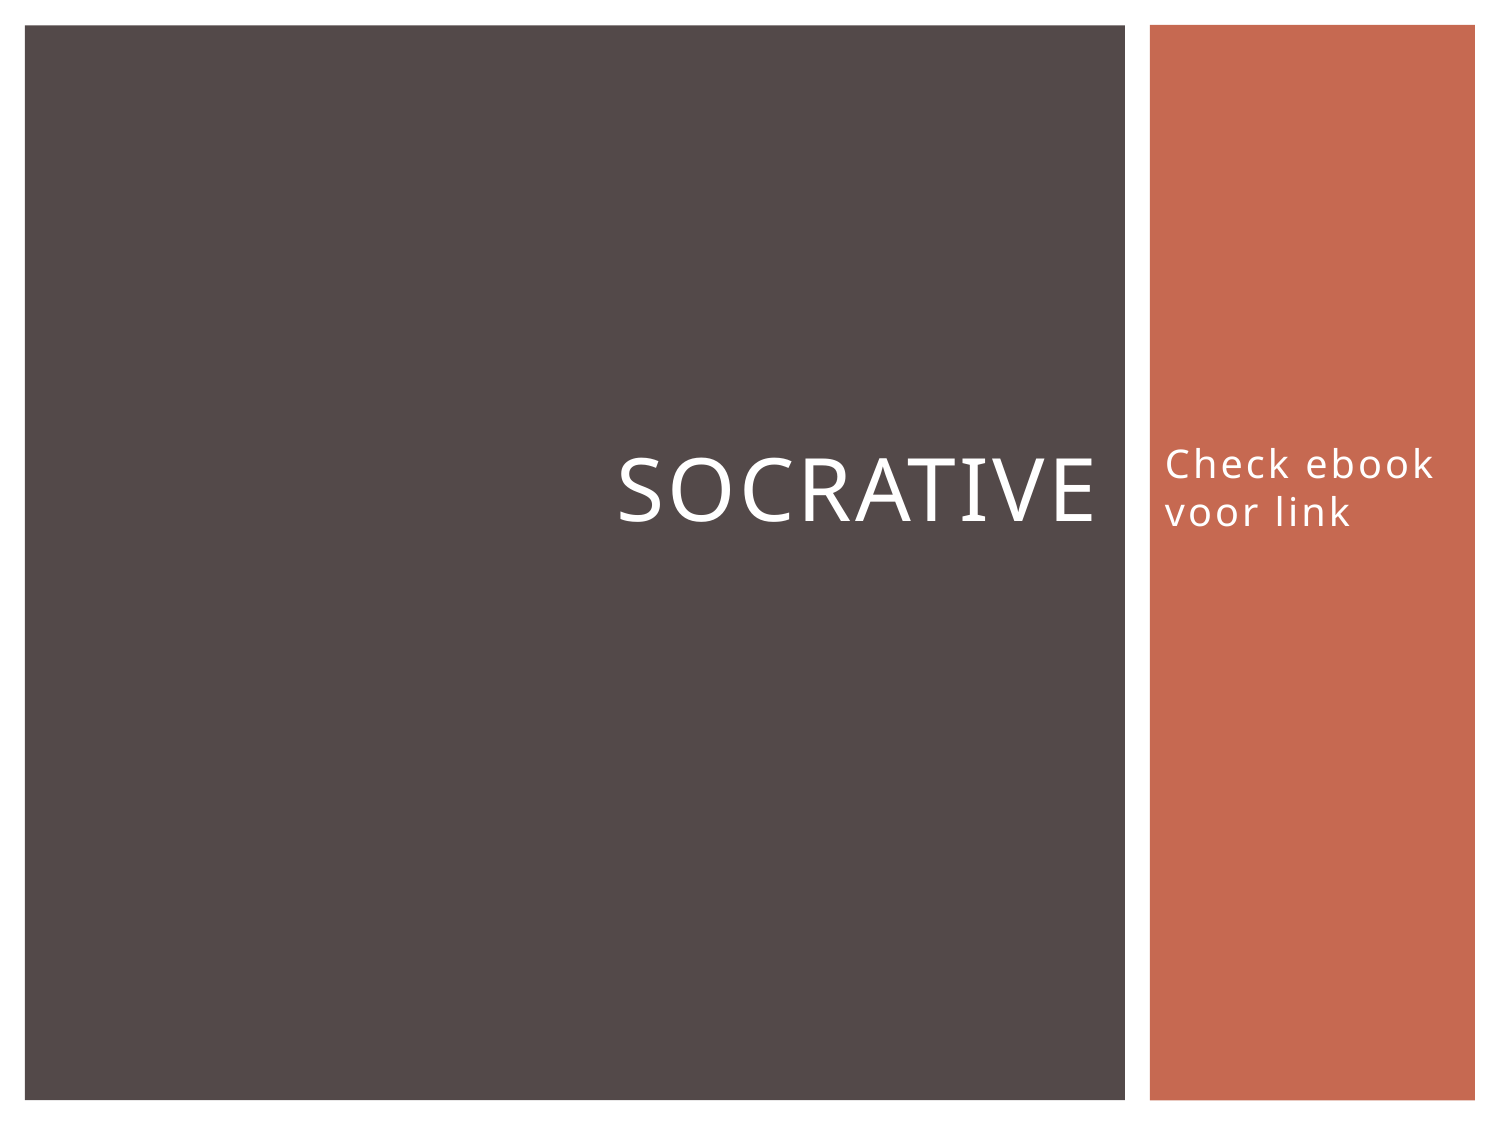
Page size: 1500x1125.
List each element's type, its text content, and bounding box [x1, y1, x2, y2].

title SOCRATIVE [75, 336, 1113, 637]
subtitle Check ebook voor link [1149, 336, 1475, 637]
